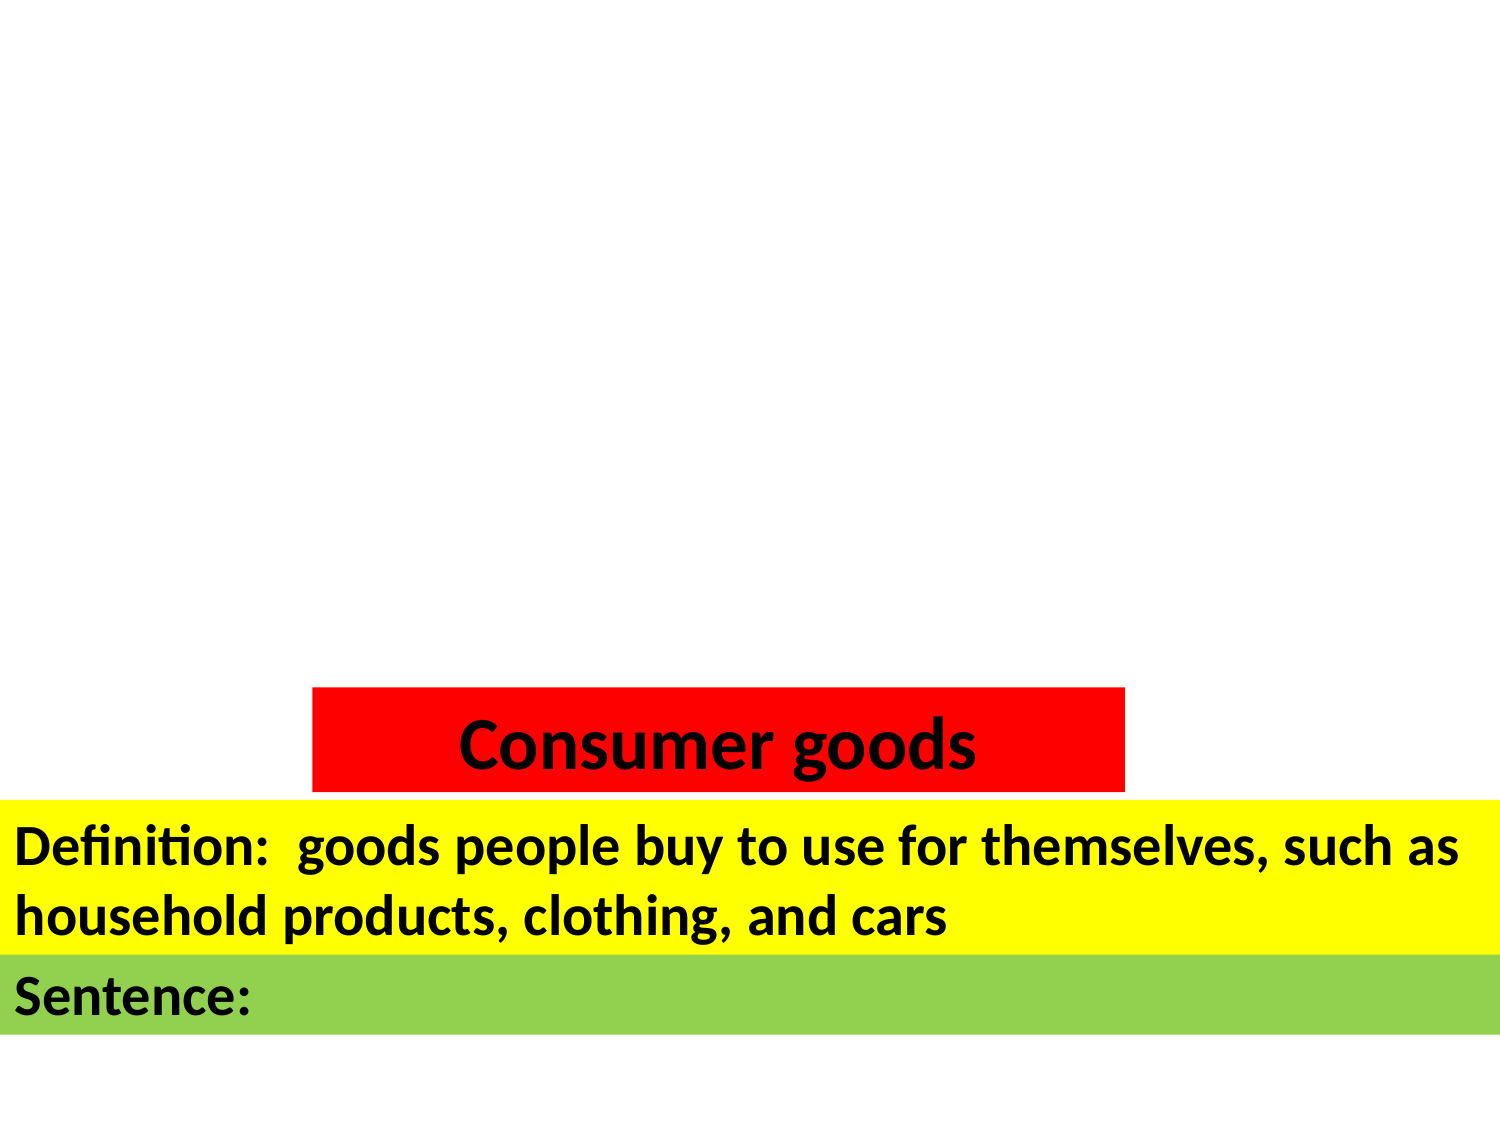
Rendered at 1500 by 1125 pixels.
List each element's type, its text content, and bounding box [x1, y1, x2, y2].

text_box Consumer goods [312, 687, 1125, 793]
text_box Definition: goods people buy to use for themselves, such as household products, clothing, and cars [0, 799, 1500, 955]
text_box Sentence: [0, 955, 1500, 1035]
